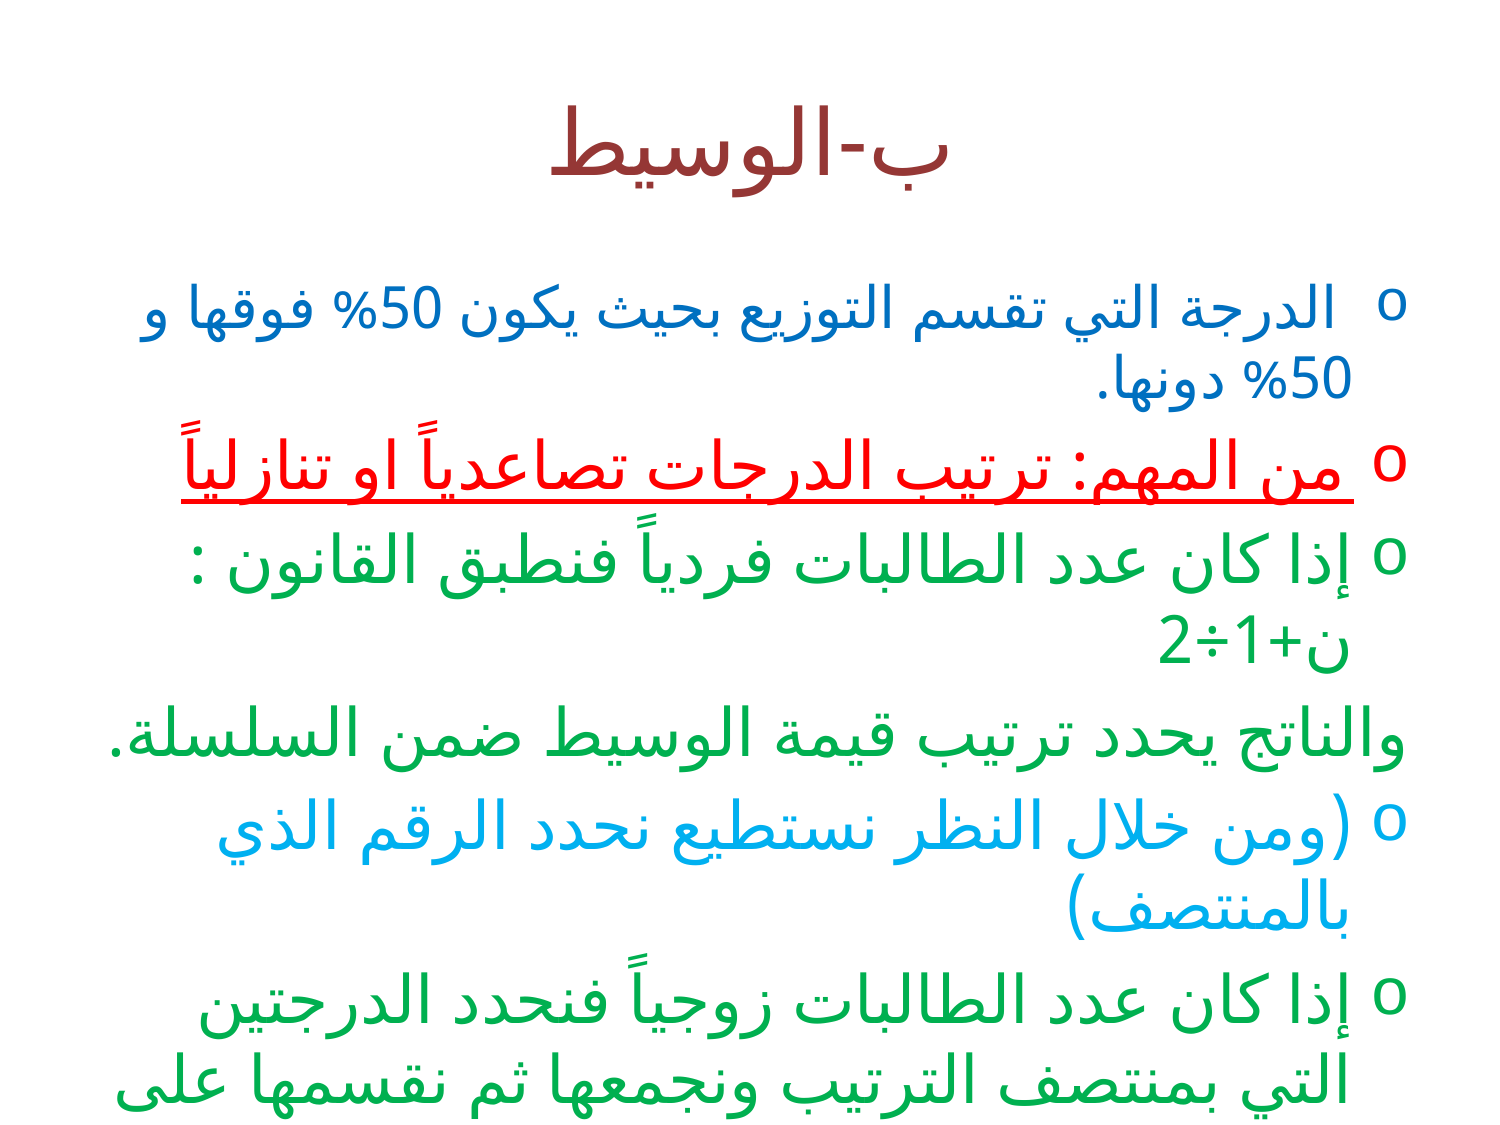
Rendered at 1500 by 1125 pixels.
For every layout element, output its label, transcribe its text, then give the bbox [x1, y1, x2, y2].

list الدرجة التي تقسم التوزيع بحيث يكون 50% فوقها و 50% دونها. من المهم: ترتيب الدرجات تصاعدياً او تنازلياً إذا كان عدد الطالبات فردياً فنطبق القانون : ن+1÷2 والناتج يحدد ترتيب قيمة الوسيط ضمن السلسلة. (ومن خلال النظر نستطيع نحدد الرقم الذي بالمنتصف) إذا كان عدد الطالبات زوجياً فنحدد الدرجتين التي بمنتصف الترتيب ونجمعها ثم نقسمها على 2. [75, 262, 1425, 1005]
title ب-الوسيط [75, 45, 1425, 233]
